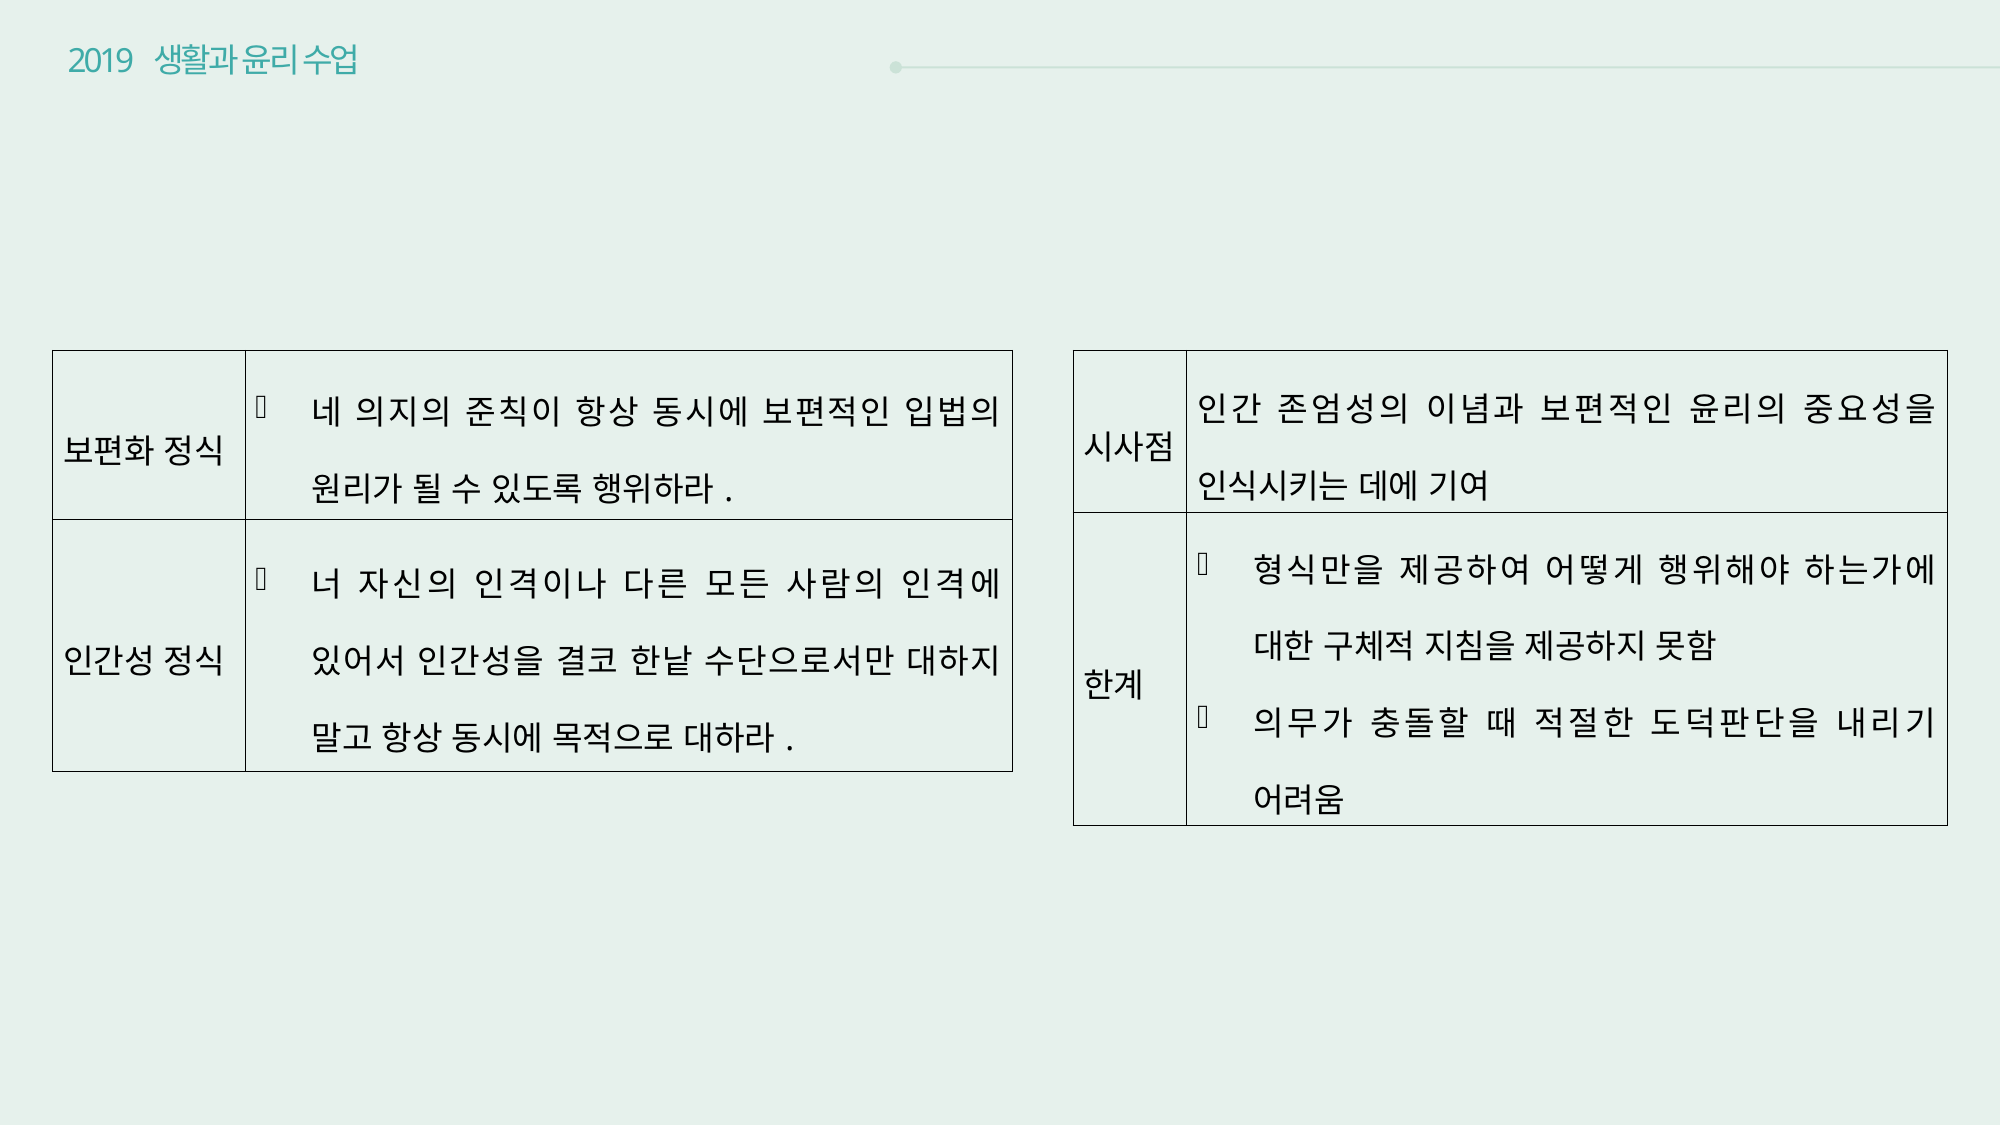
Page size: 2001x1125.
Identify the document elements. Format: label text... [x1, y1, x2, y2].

table_cell 형식만을 제공하여 어떻게 행위해야 하는가에 대한 구체적 지침을 제공하지 못함 의무가 충돌할 때 적절한 도덕판단을 내리기 어려움 [1187, 513, 1947, 825]
table_cell 인간성 정식 [53, 520, 245, 771]
table_header 시사점 [1074, 351, 1186, 512]
table_cell 너 자신의 인격이나 다른 모든 사람의 인격에 있어서 인간성을 결코 한낱 수단으로서만 대하지 말고 항상 동시에 목적으로 대하라. [246, 520, 1012, 771]
table_cell 한계 [1074, 513, 1186, 825]
table_header 인간 존엄성의 이념과 보편적인 윤리의 중요성을 인식시키는 데에 기여 [1187, 351, 1947, 512]
text_box 2019 생활과 윤리 수업 [52, 24, 949, 95]
table_header 보편화 정식 [53, 351, 245, 519]
table_header 네 의지의 준칙이 항상 동시에 보편적인 입법의 원리가 될 수 있도록 행위하라. [246, 351, 1012, 519]
